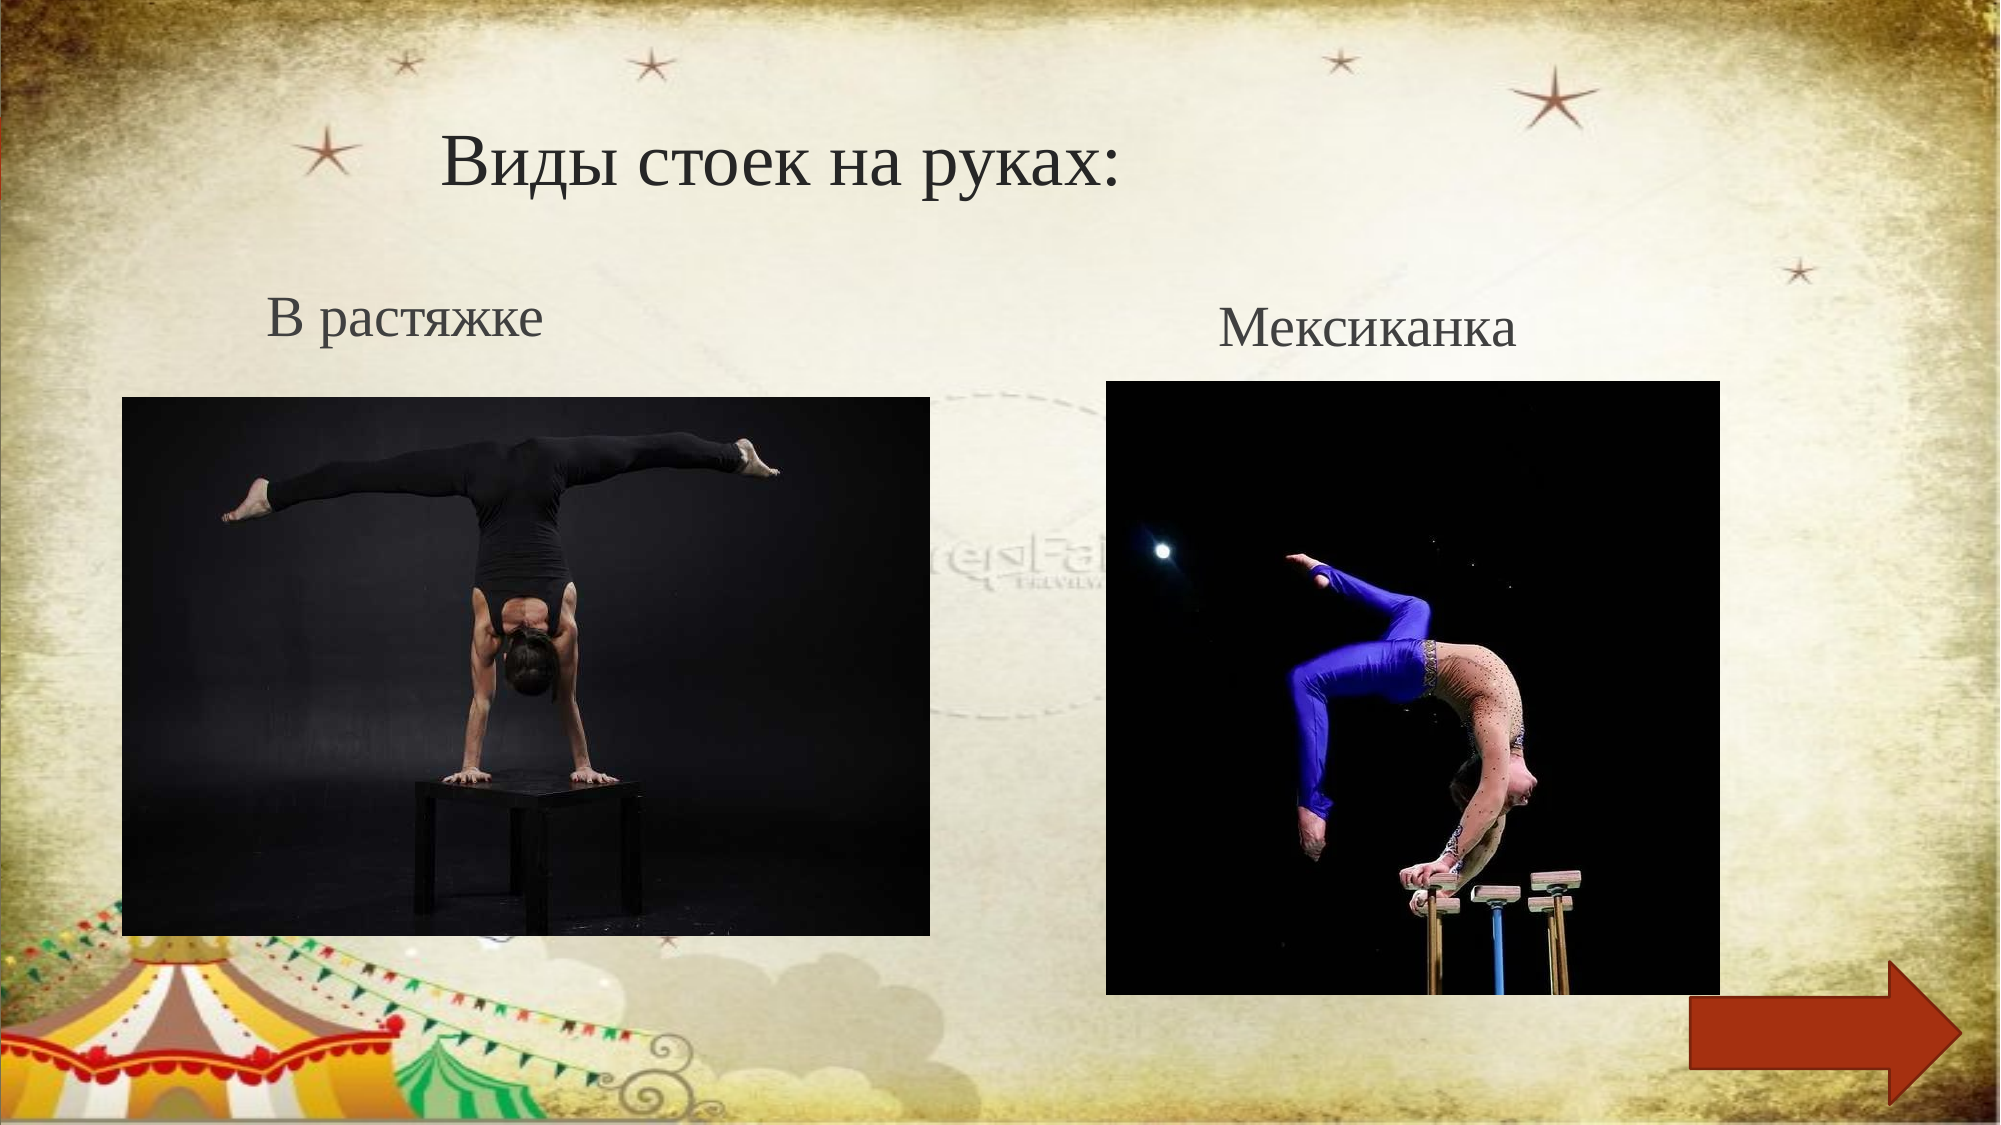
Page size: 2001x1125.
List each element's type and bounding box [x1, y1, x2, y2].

picture [1, 0, 2000, 1125]
list [1106, 381, 1720, 995]
list [122, 397, 931, 936]
